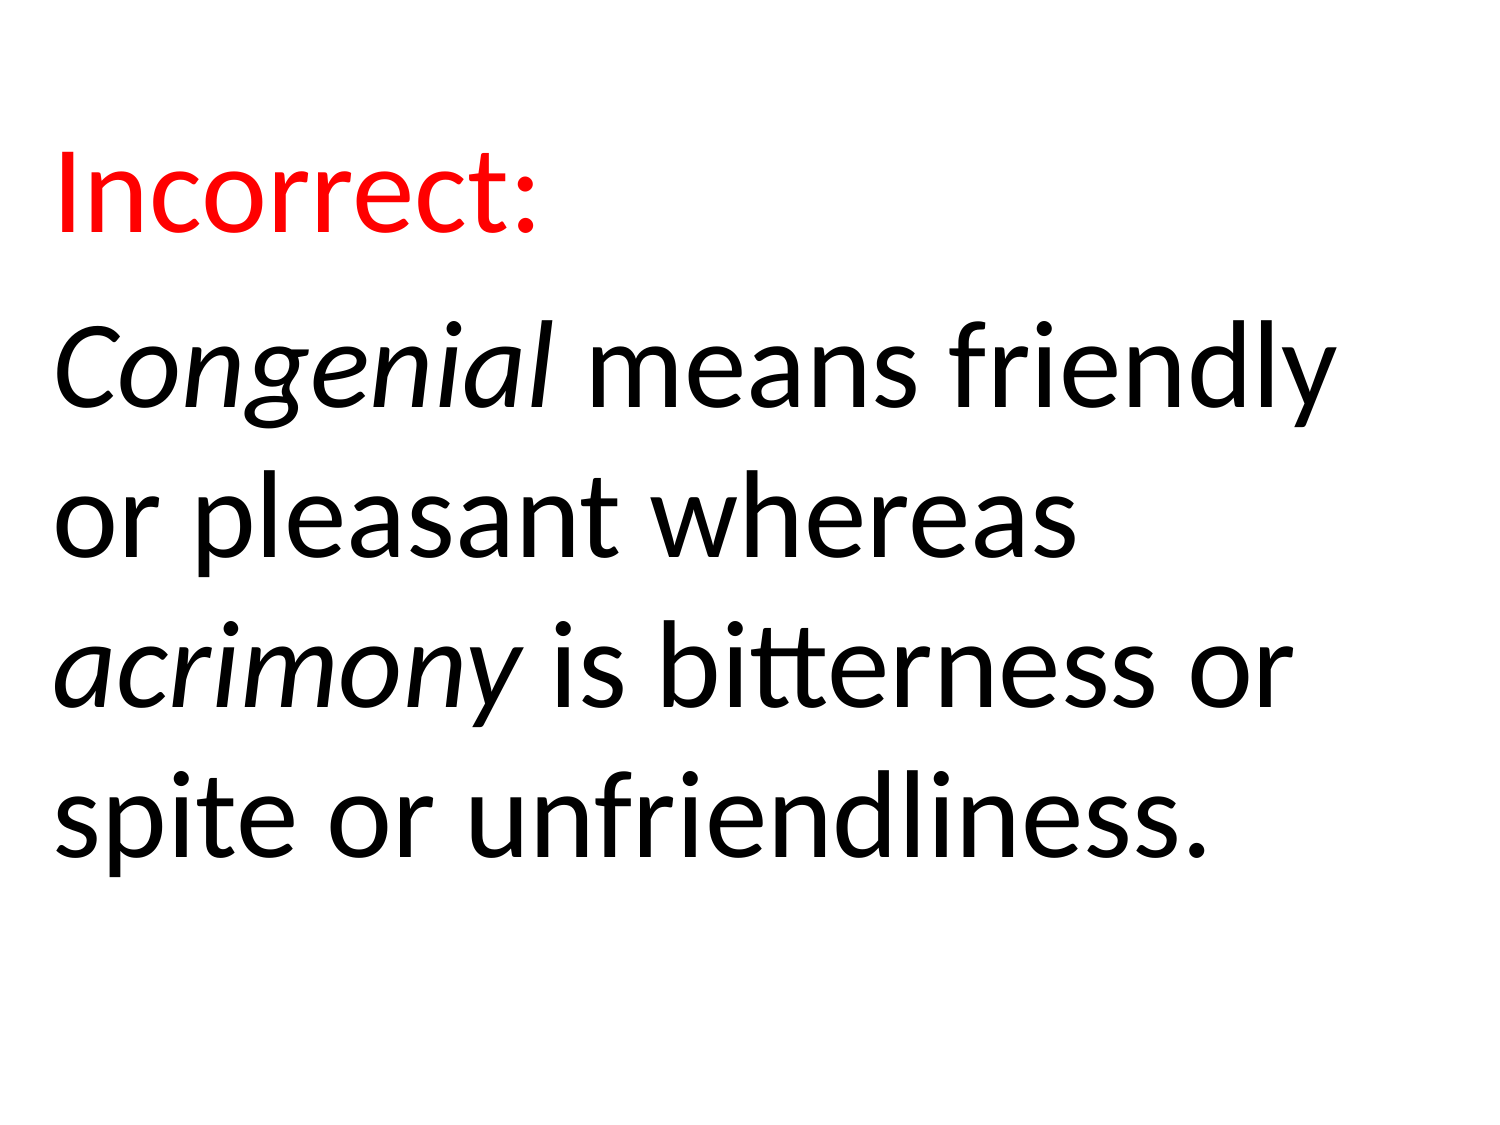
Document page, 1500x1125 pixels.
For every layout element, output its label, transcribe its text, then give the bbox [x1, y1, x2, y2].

list Incorrect: Congenial means friendly or pleasant whereas acrimony is bitterness or spite or unfriendliness. [37, 99, 1438, 843]
